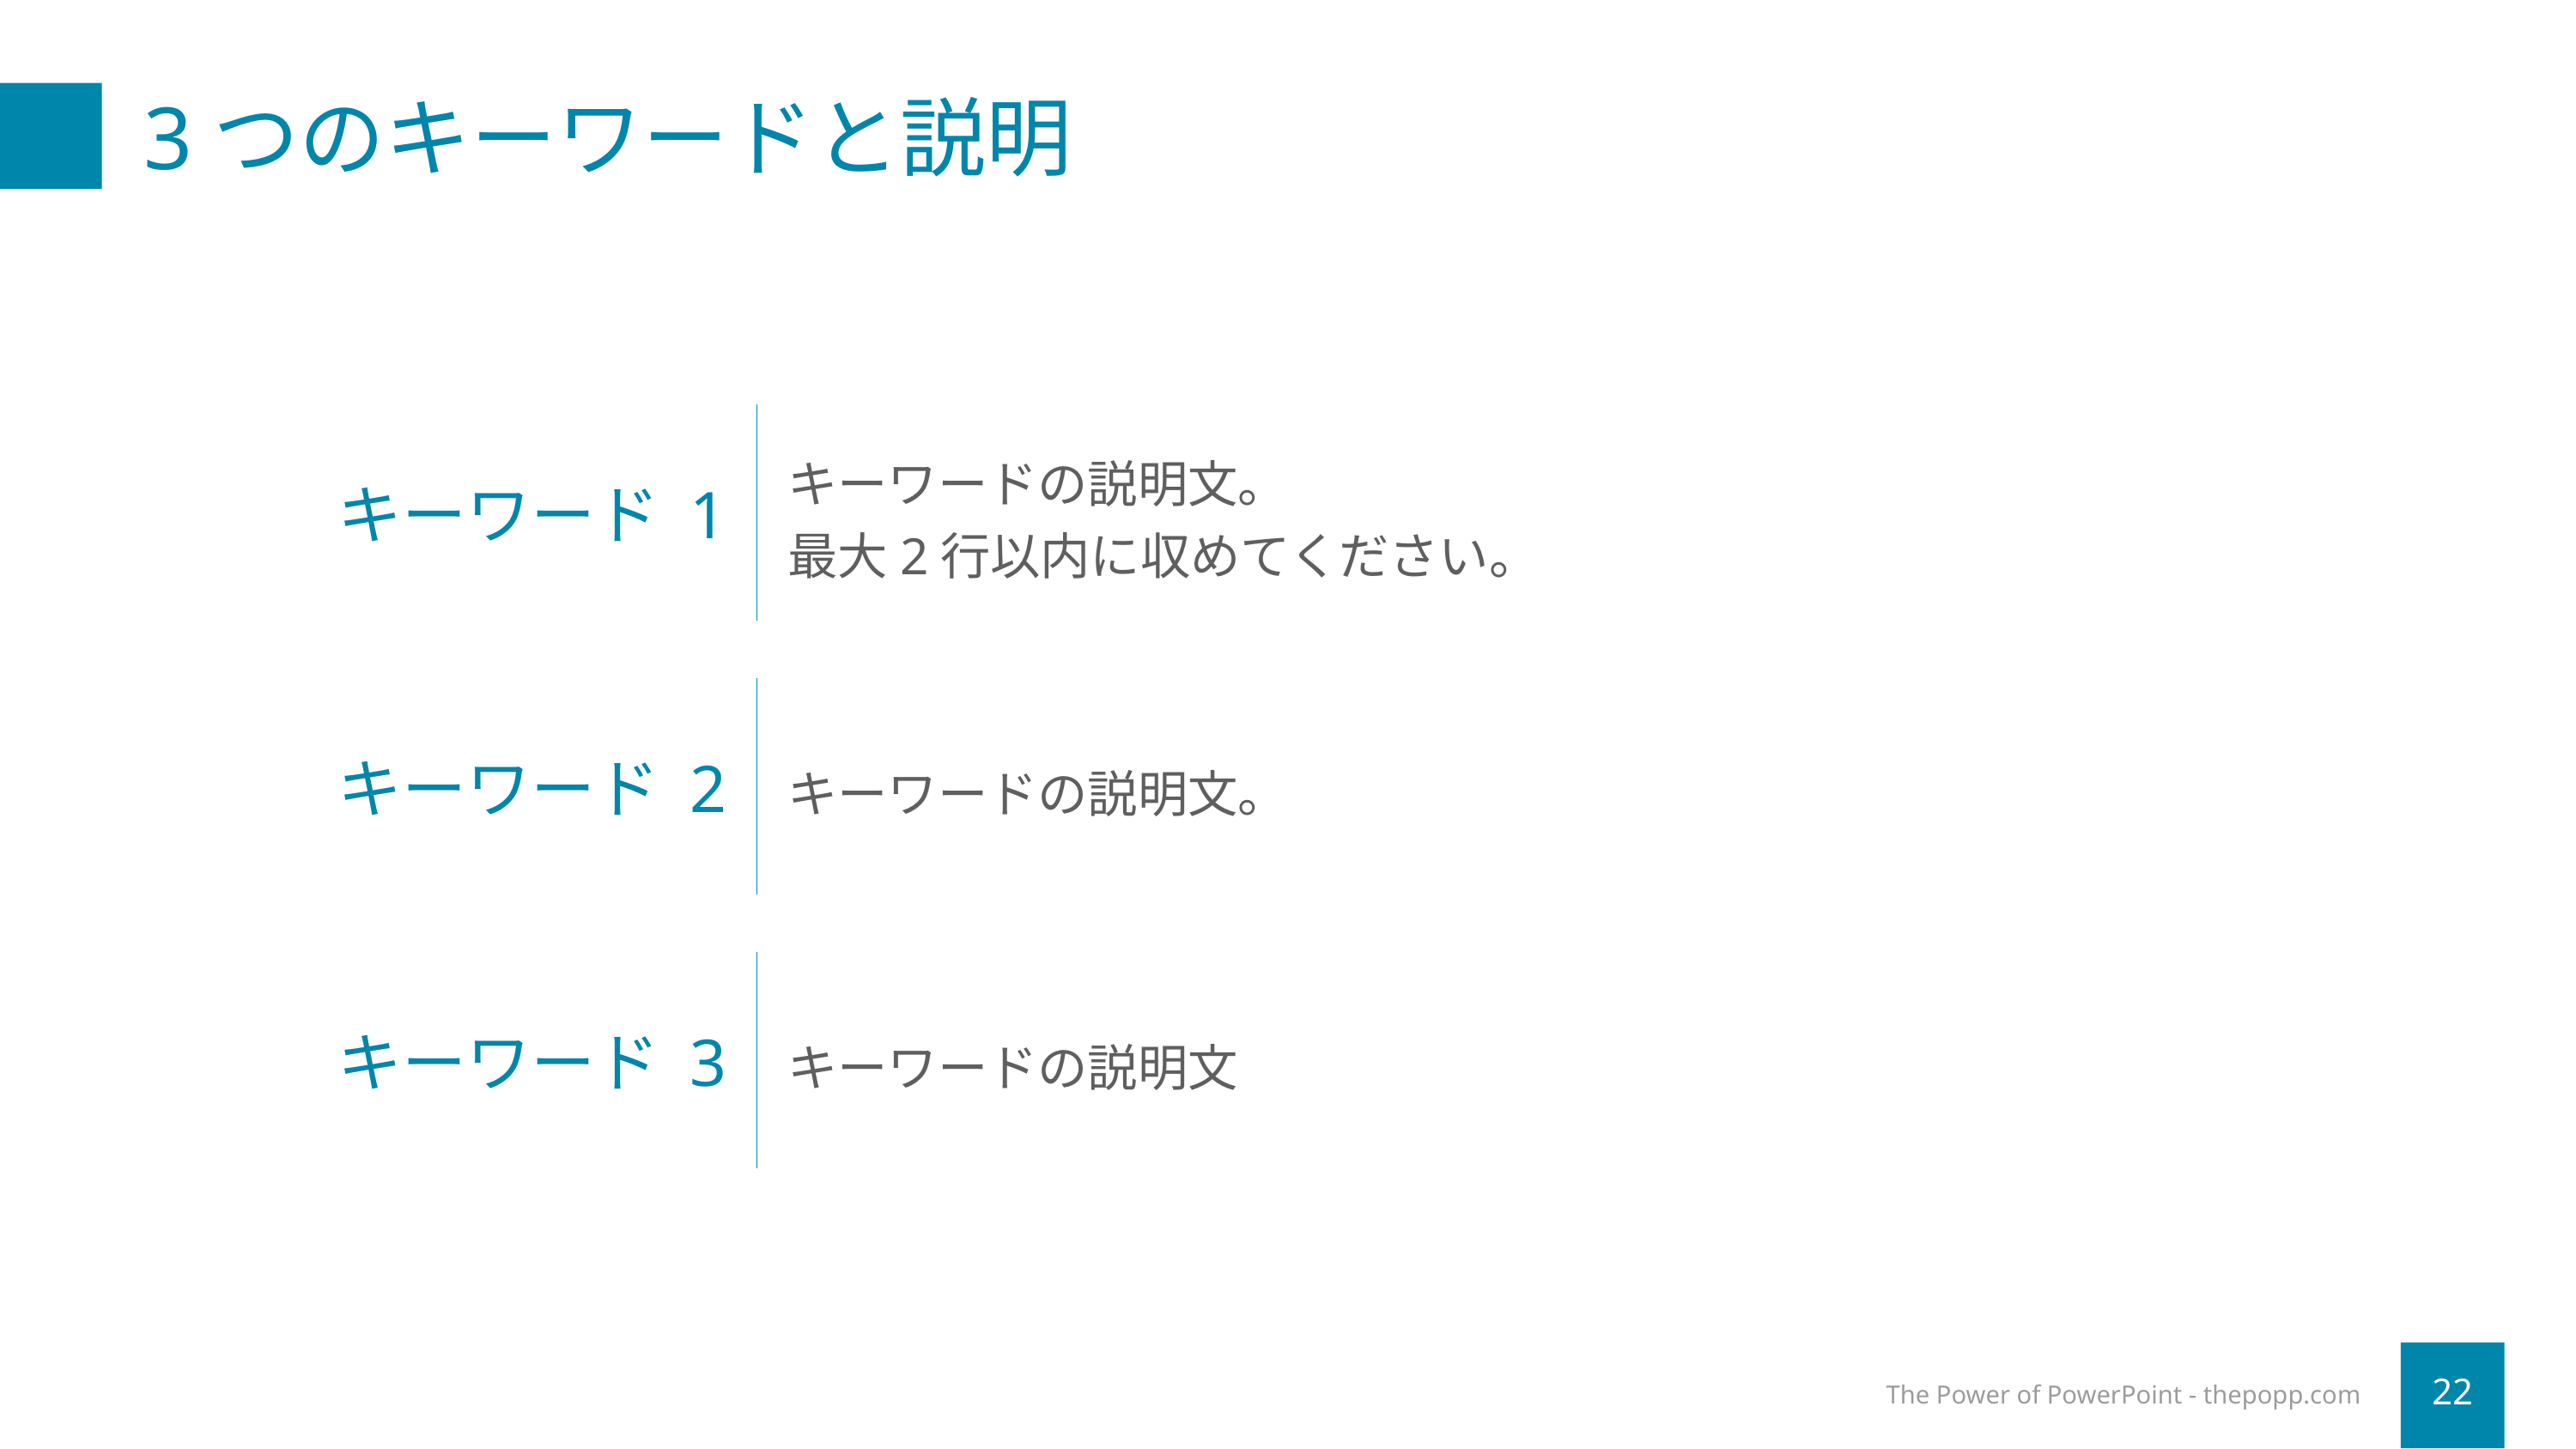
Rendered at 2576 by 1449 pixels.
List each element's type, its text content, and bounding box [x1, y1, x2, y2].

list キーワード 3 [131, 997, 740, 1123]
slide_number 22 [2400, 1355, 2505, 1433]
title 3つのキーワードと説明 [131, 66, 2482, 219]
list キーワードの説明文。 [775, 701, 2454, 872]
list キーワード 2 [131, 724, 740, 849]
list キーワード 1 [131, 451, 740, 575]
footer The Power of PowerPoint - thepopp.com [1504, 1355, 2374, 1433]
list キーワードの説明文 [775, 974, 2454, 1146]
list キーワードの説明文。 最大2行以内に収めてください。 [775, 427, 2454, 598]
